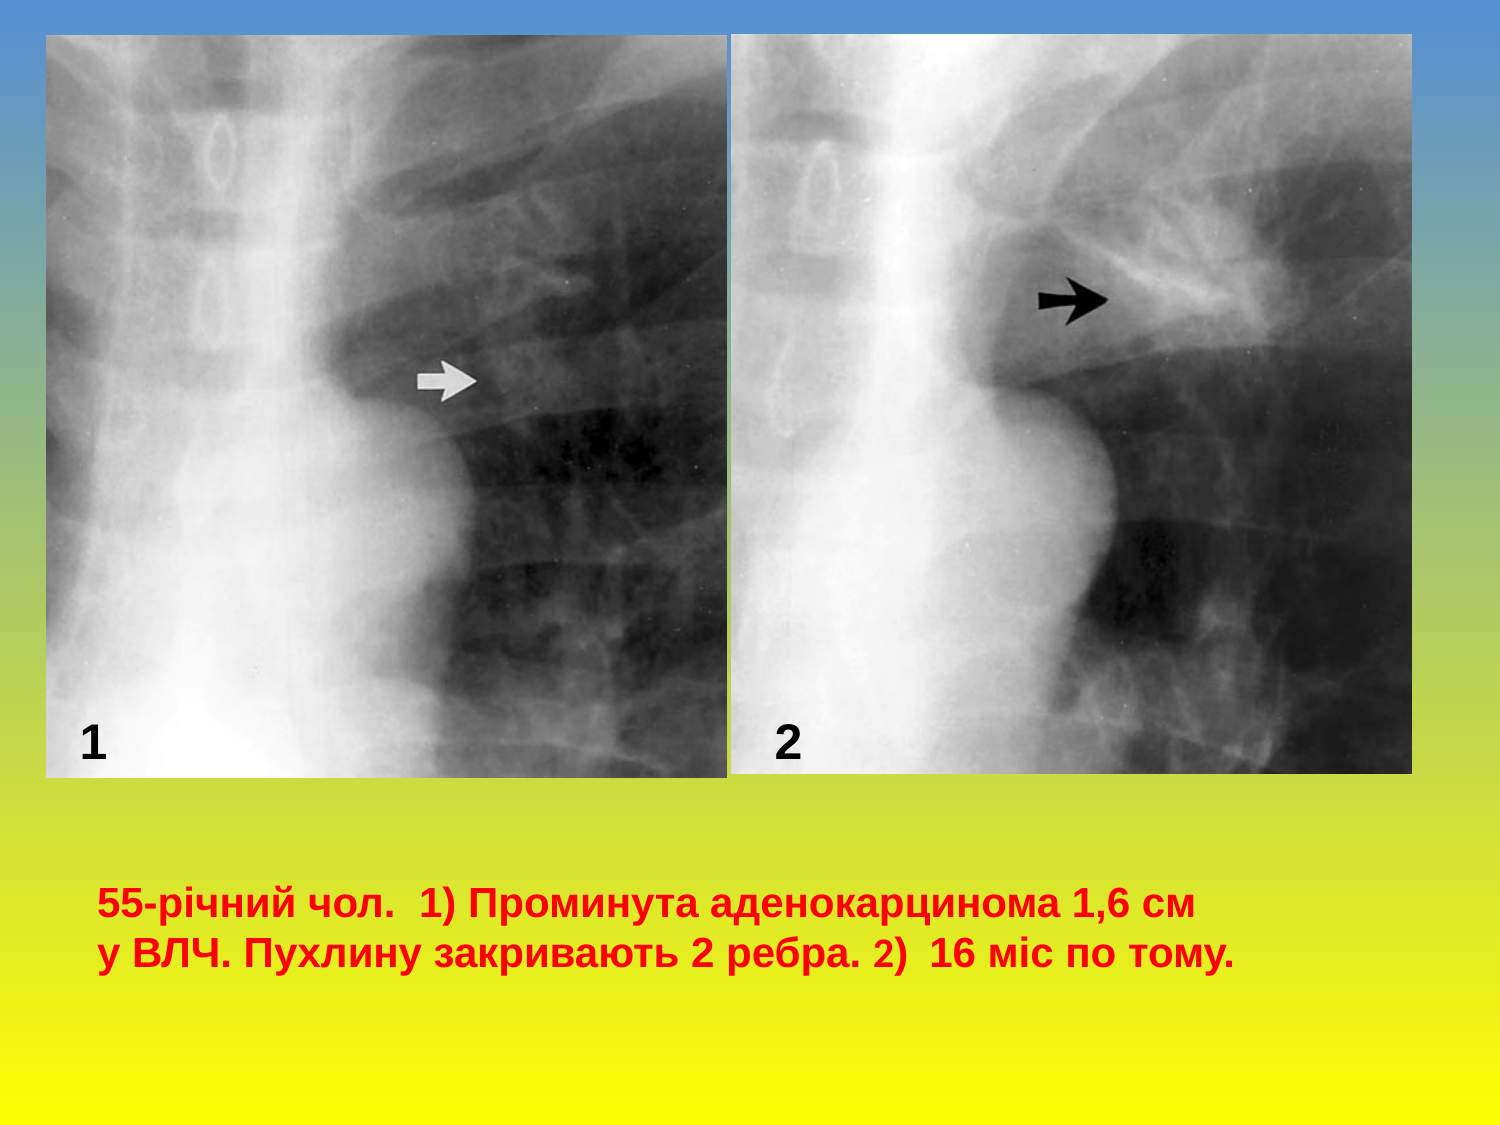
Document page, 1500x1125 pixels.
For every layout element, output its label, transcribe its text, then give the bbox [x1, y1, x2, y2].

picture [731, 34, 1412, 775]
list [46, 34, 727, 778]
title 55-річний чол. 1) Проминута аденокарцинома 1,6 см у ВЛЧ. Пухлину закривають 2 ребра. 2) 16 міс по тому. [82, 832, 1432, 1020]
